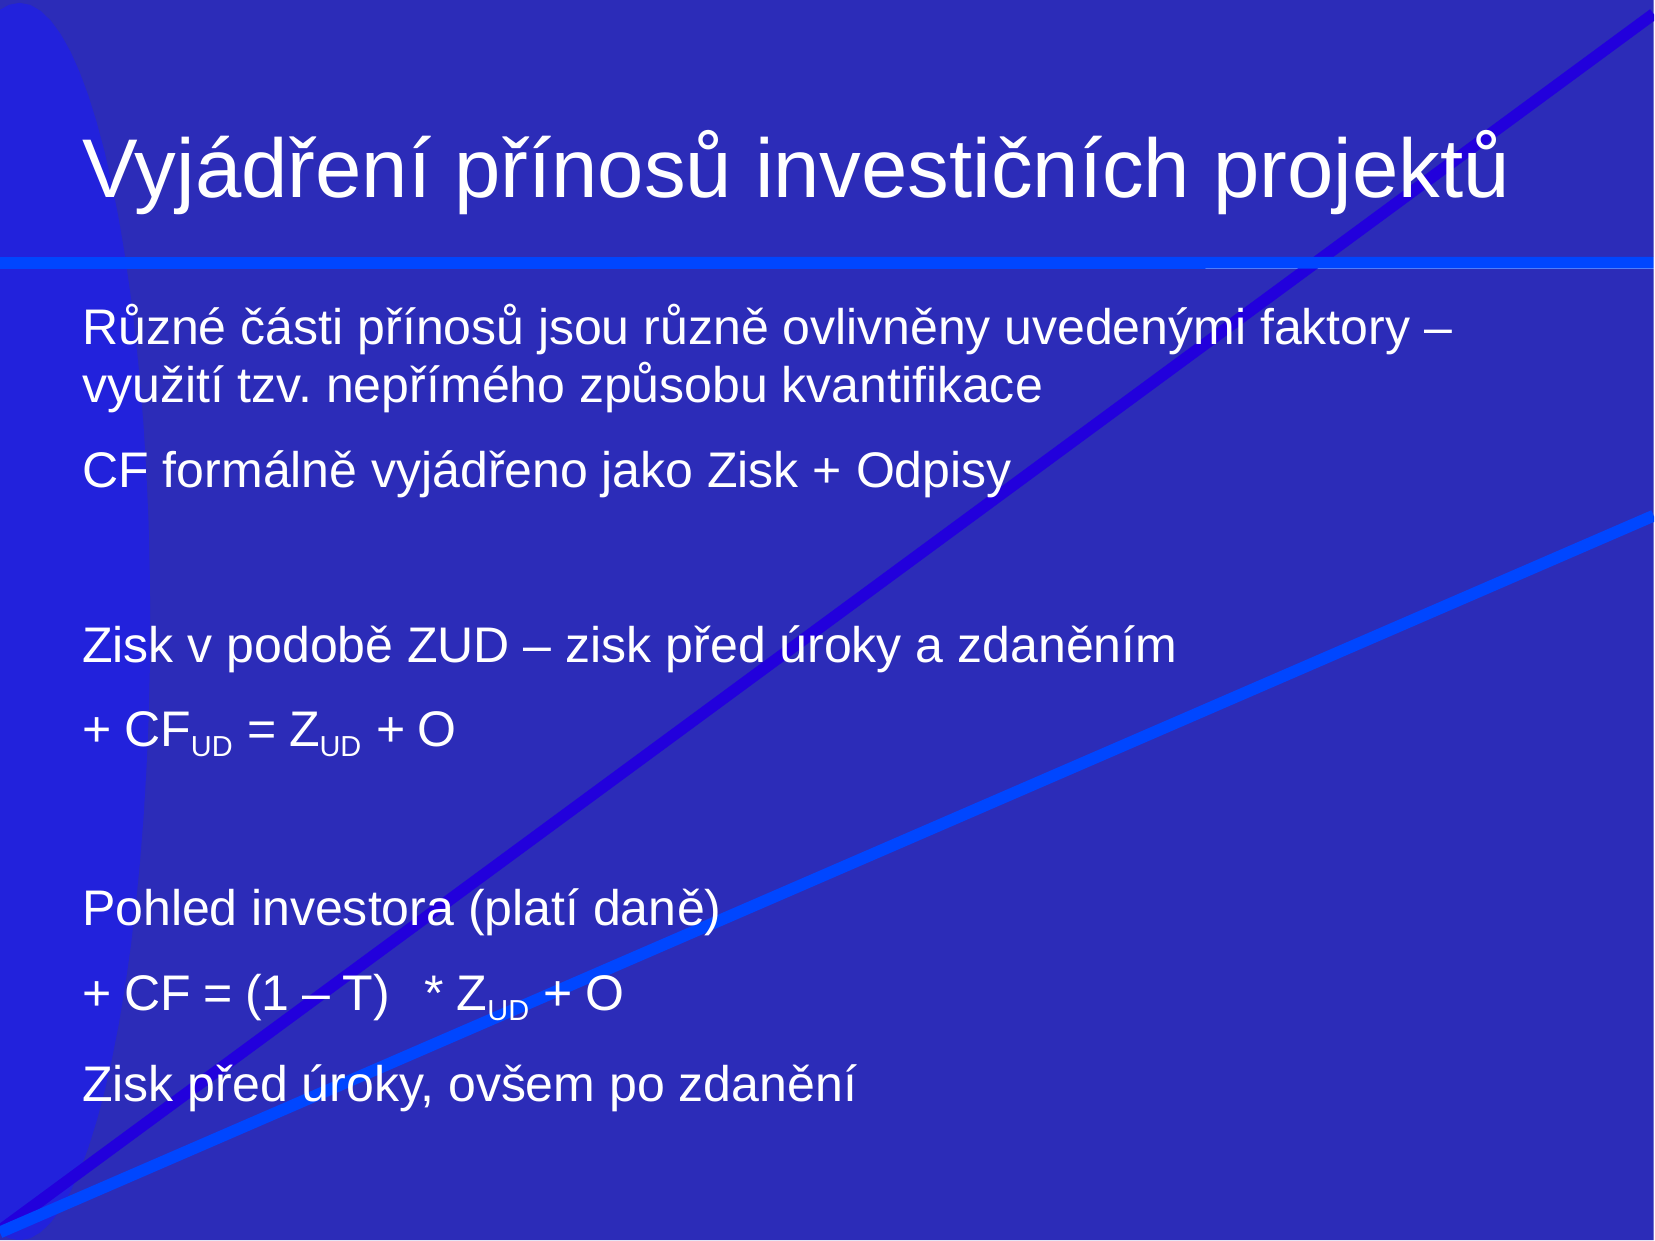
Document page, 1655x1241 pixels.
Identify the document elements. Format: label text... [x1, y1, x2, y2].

title Vyjádření přínosů investičních projektů [80, 67, 1574, 321]
text_box Různé části přínosů jsou různě ovlivněny uvedenými faktory – využití tzv. nepřímého způsobu kvantifikace CF formálně vyjádřeno jako Zisk + Odpisy Zisk v podobě ZUD – zisk před úroky a zdaněním + CFUD = ZUD + O Pohled investora (platí daně) + CF = (1 – T) * ZUD + O Zisk před úroky, ovšem po zdanění [80, 296, 1456, 1112]
